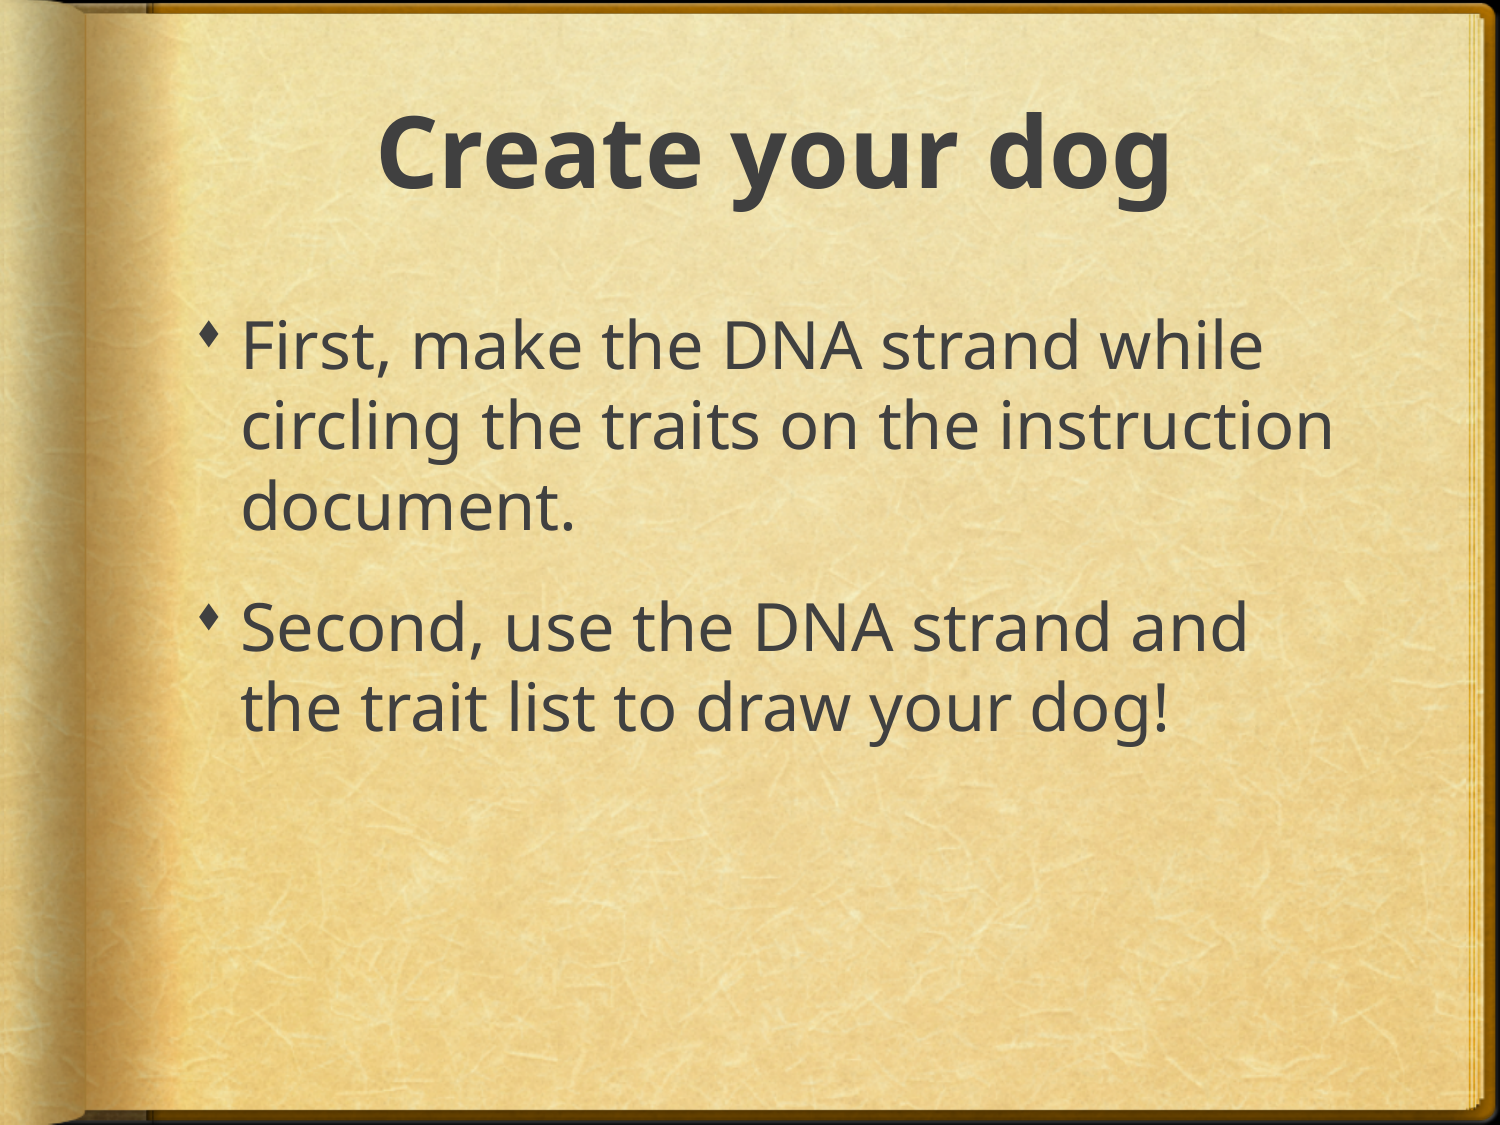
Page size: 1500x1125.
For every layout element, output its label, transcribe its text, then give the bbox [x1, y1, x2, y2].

list First, make the DNA strand while circling the traits on the instruction document. Second, use the DNA strand and the trait list to draw your dog! [178, 295, 1372, 1005]
title Create your dog [178, 45, 1372, 265]
picture [0, 0, 1500, 1125]
